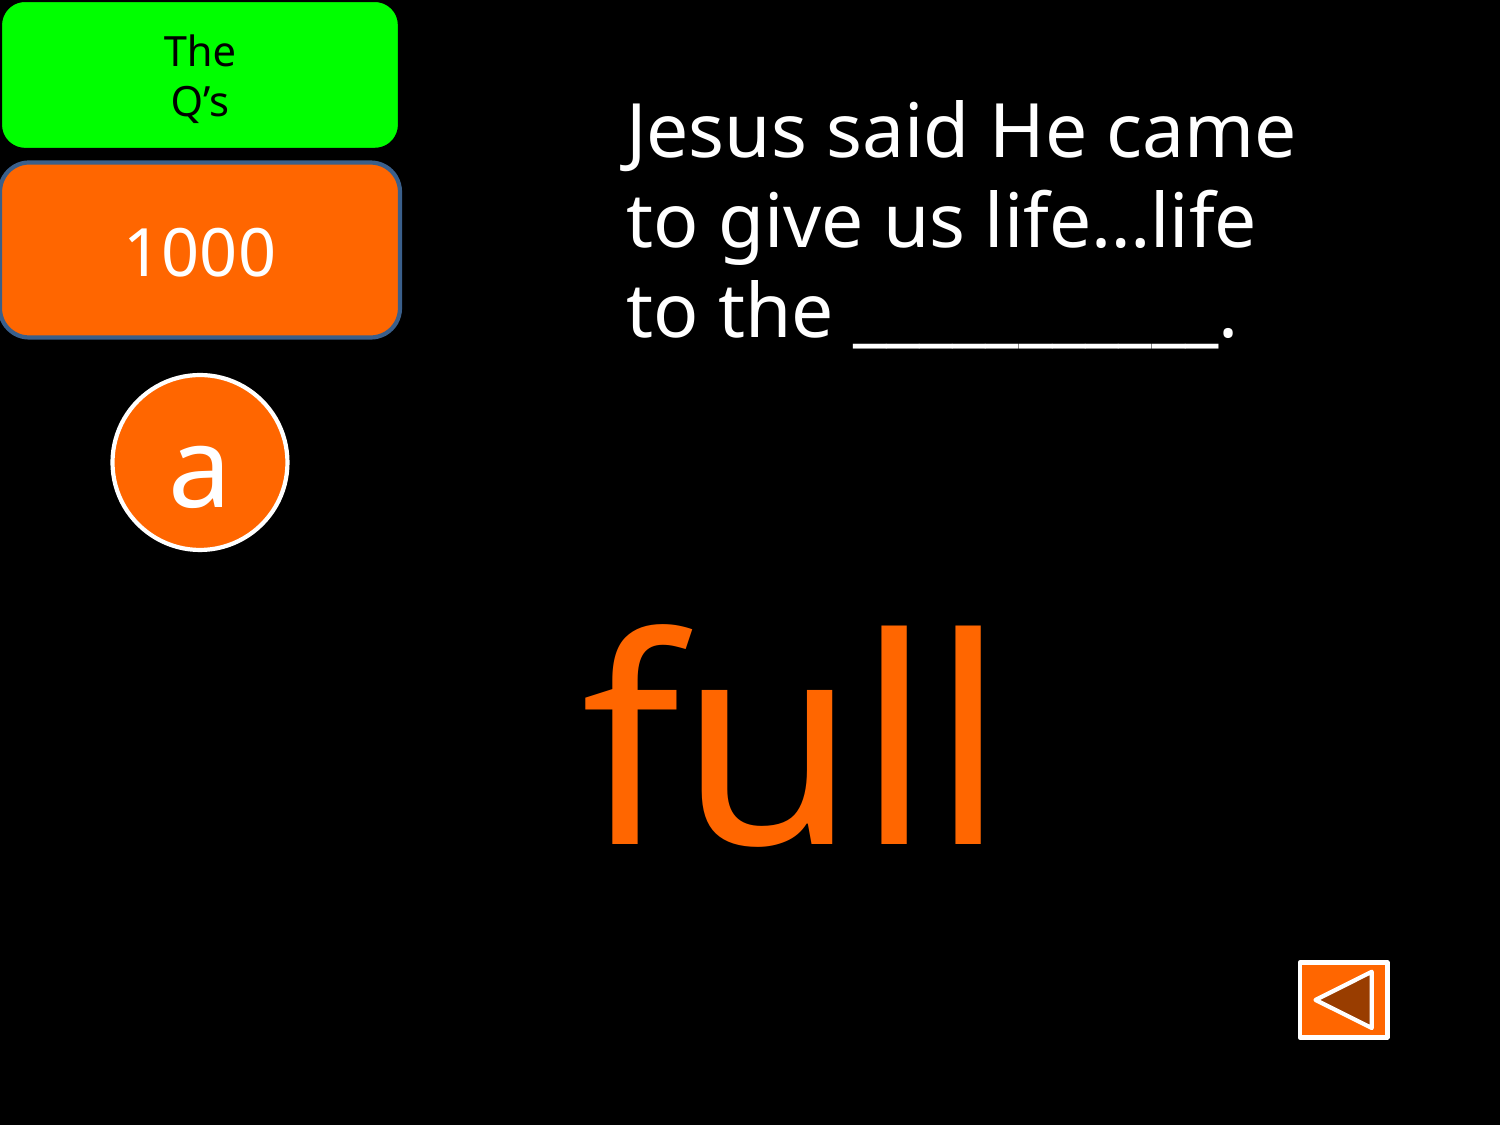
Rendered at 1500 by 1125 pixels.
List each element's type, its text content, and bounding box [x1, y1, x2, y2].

text_box 1000 [0, 160, 403, 340]
text_box Jesus said He came to give us life…life to the ___________. [611, 74, 1313, 360]
text_box [1298, 960, 1390, 1040]
text_box full [537, 549, 1050, 910]
text_box a [110, 372, 290, 553]
text_box The Q’s [0, 0, 403, 153]
